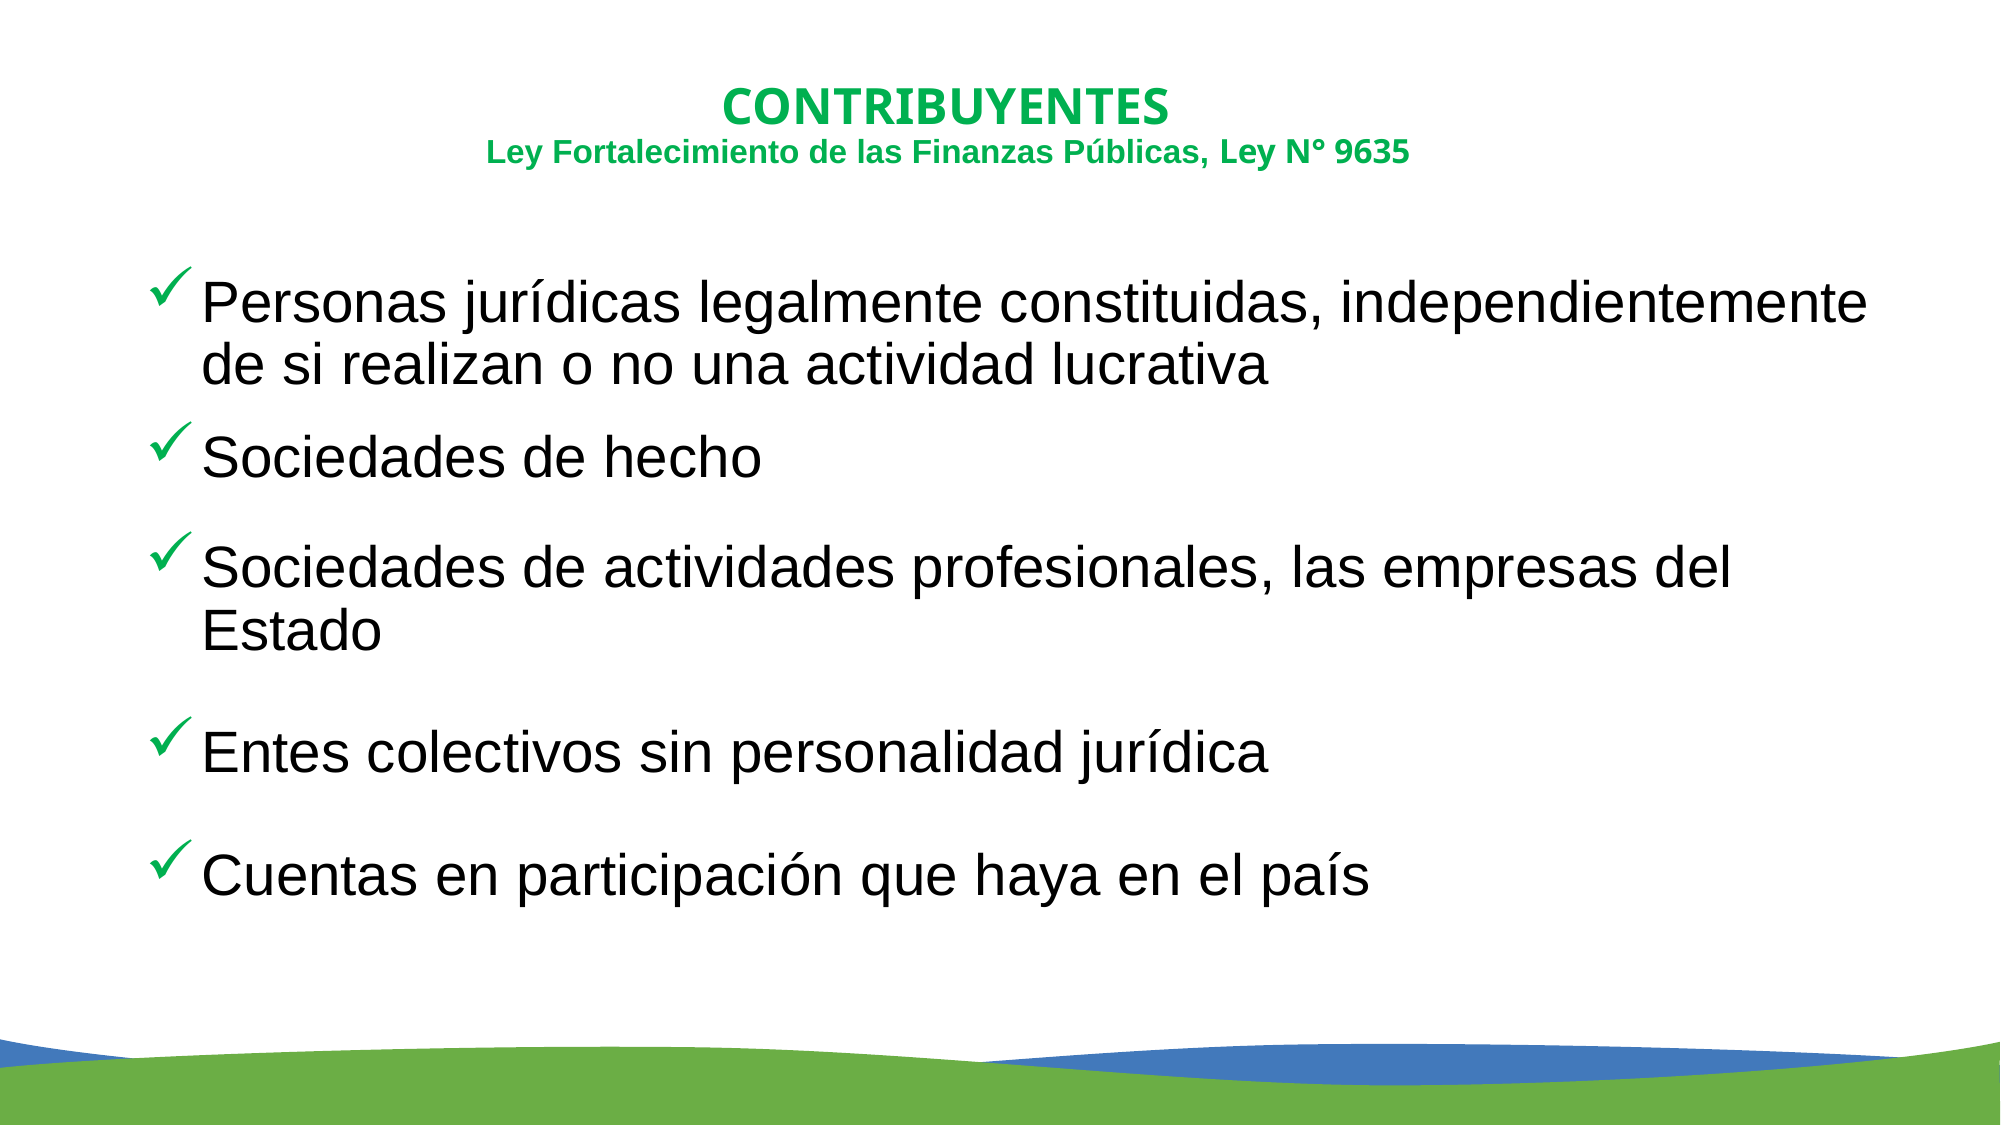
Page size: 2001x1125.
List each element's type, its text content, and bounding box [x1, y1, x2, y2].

title CONTRIBUYENTES Ley Fortalecimiento de las Finanzas Públicas, Ley N° 9635 [385, 46, 1520, 212]
text_box Personas jurídicas legalmente constituidas, independientemente de si realizan o no una actividad lucrativa Sociedades de hecho Sociedades de actividades profesionales, las empresas del Estado Entes colectivos sin personalidad jurídica Cuentas en participación que haya en el país [130, 264, 1895, 1012]
